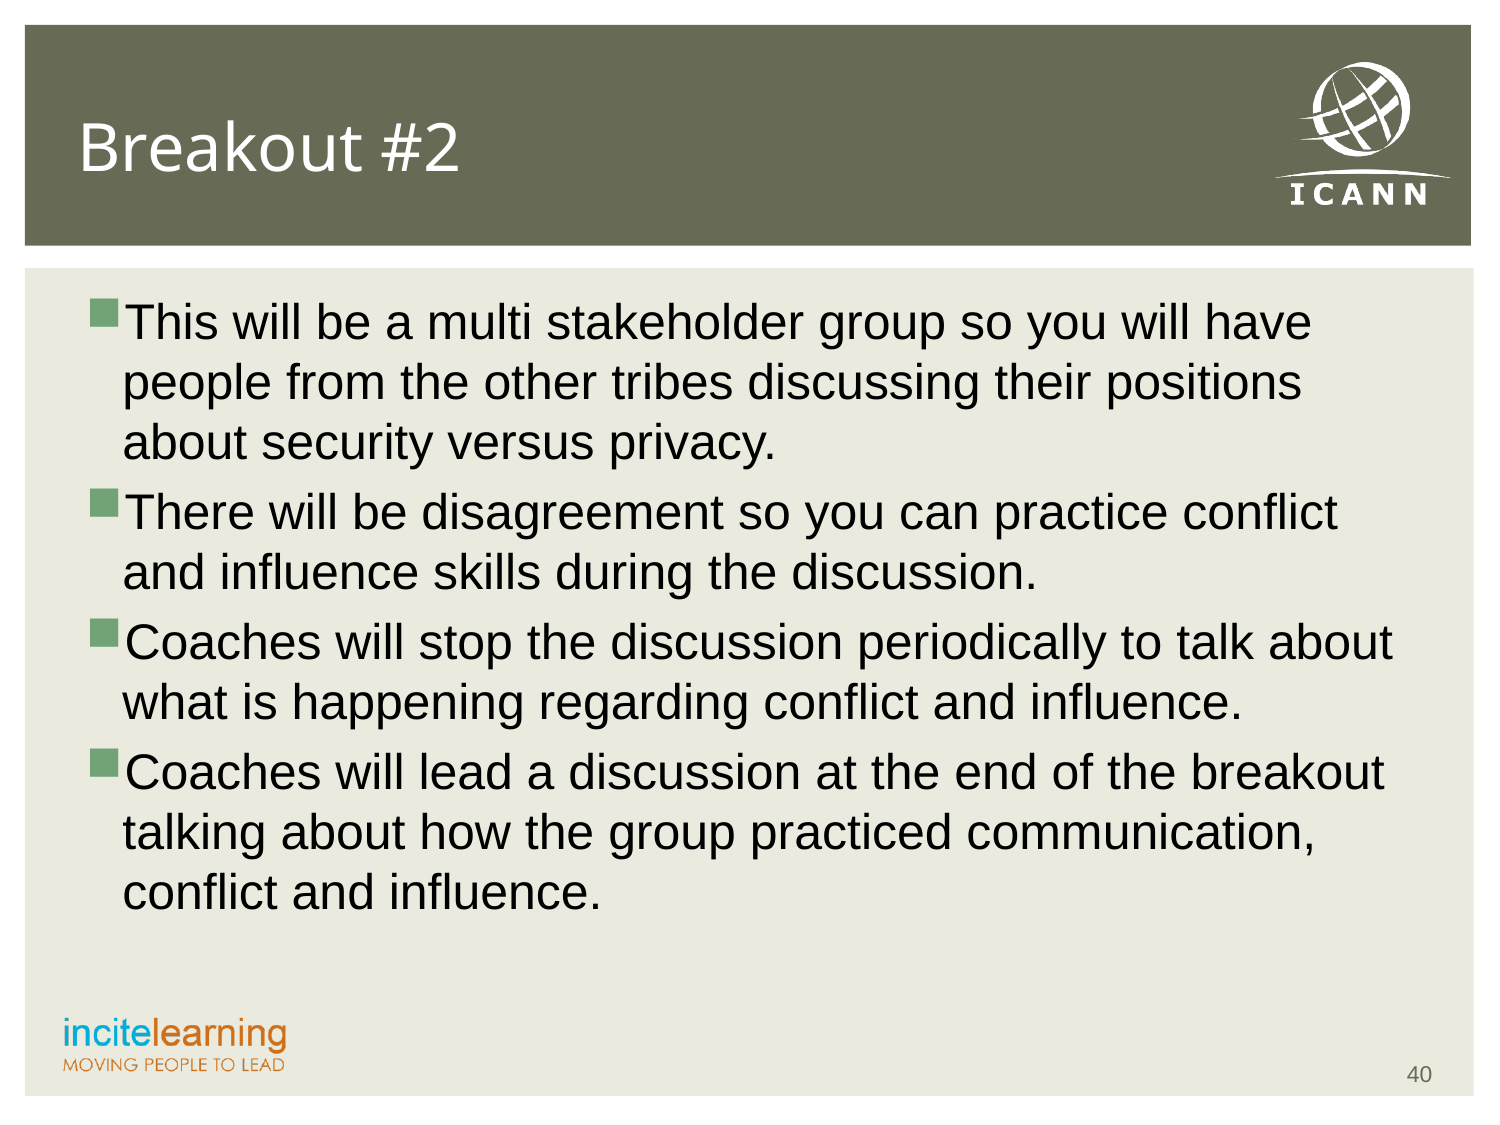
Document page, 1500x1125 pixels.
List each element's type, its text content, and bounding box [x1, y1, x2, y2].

picture [1438, 62, 1453, 205]
picture [62, 1012, 288, 1076]
slide_number 40 [1370, 1049, 1469, 1097]
list This will be a multi stakeholder group so you will have people from the other tribes discussing their positions about security versus privacy. There will be disagreement so you can practice conflict and influence skills during the discussion. Coaches will stop the discussion periodically to talk about what is happening regarding conflict and influence. Coaches will lead a discussion at the end of the breakout talking about how the group practiced communication, conflict and influence. [62, 281, 1442, 1005]
title Breakout #2 [62, 58, 1438, 232]
